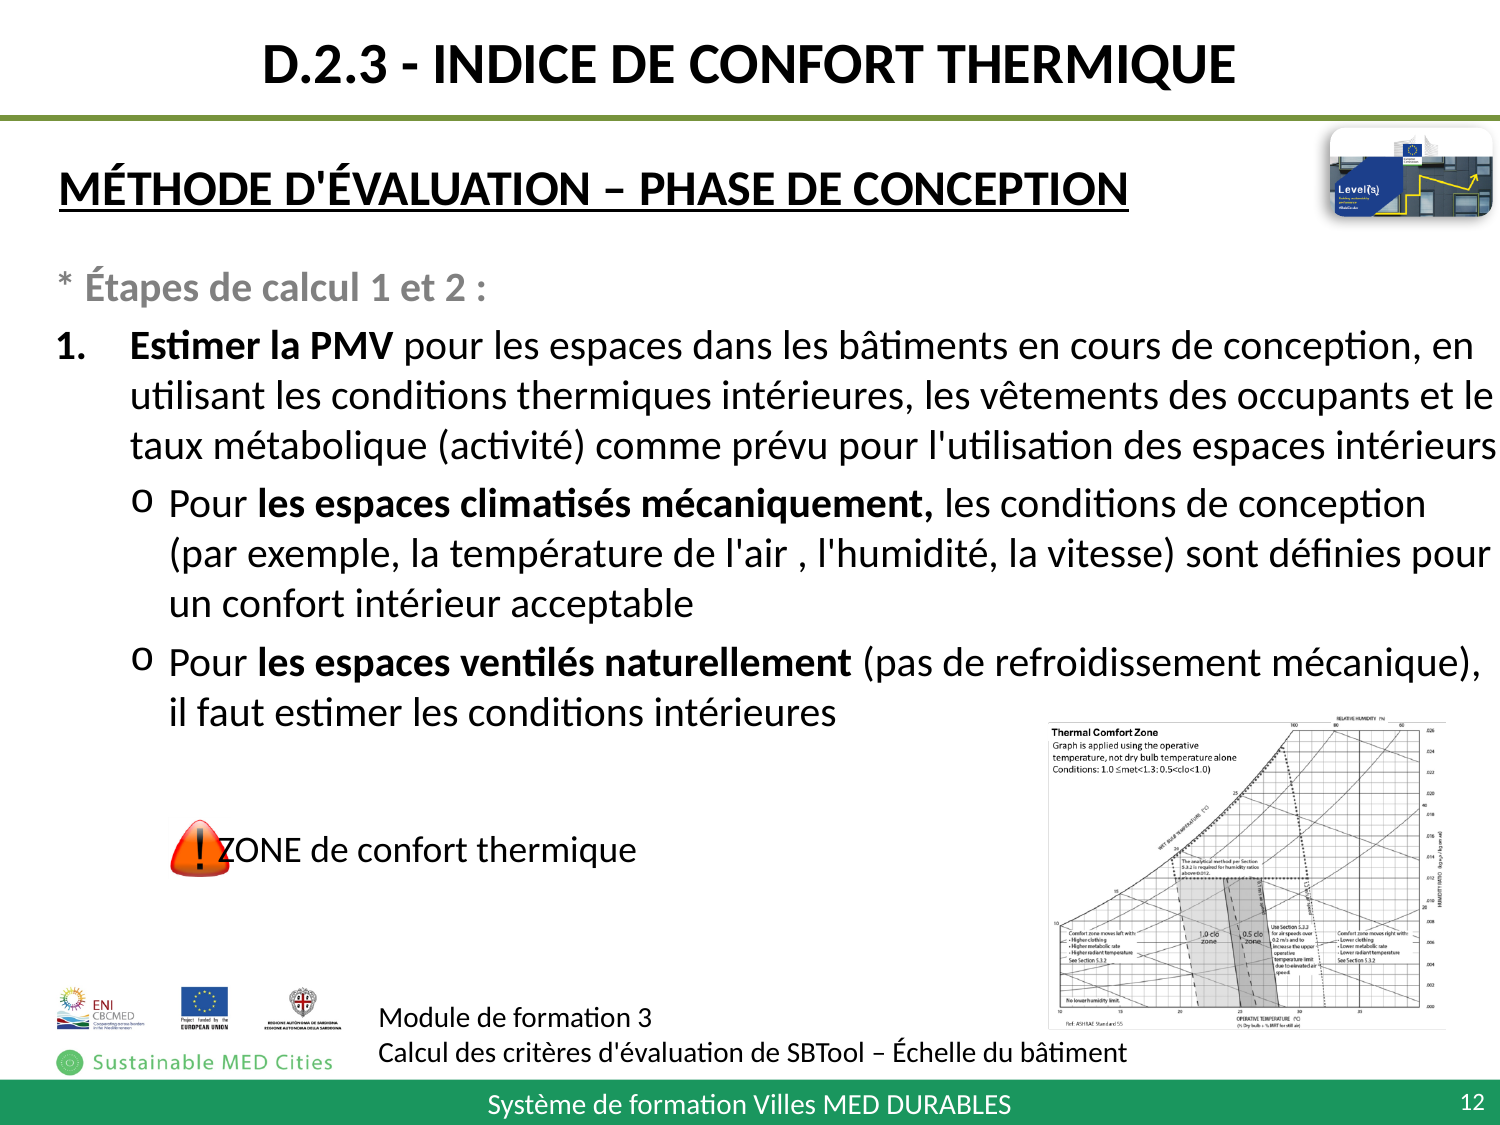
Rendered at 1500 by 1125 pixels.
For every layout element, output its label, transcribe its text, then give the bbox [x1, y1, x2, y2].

picture [1045, 714, 1447, 1030]
picture [1329, 127, 1493, 217]
text_box ZONE de confort thermique [232, 817, 653, 878]
text_box * Étapes de calcul 1 et 2 : Estimer la PMV pour les espaces dans les bâtiments en cours de conception, en utilisant les conditions thermiques intérieures, les vêtements des occupants et le taux métabolique (activité) comme prévu pour l'utilisation des espaces intérieurs Pour les espaces climatisés mécaniquement, les conditions de conception (par exemple, la température de l'air , l'humidité, la vitesse) sont définies pour un confort intérieur acceptable Pour les espaces ventilés naturellement (pas de refroidissement mécanique), il faut estimer les conditions intérieures [39, 251, 1500, 700]
text_box MÉTHODE D'ÉVALUATION – PHASE DE CONCEPTION [43, 147, 1331, 235]
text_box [0, 972, 1500, 1125]
picture [168, 817, 232, 879]
title D.2.3 - INDICE DE CONFORT THERMIQUE [0, 2, 1500, 119]
